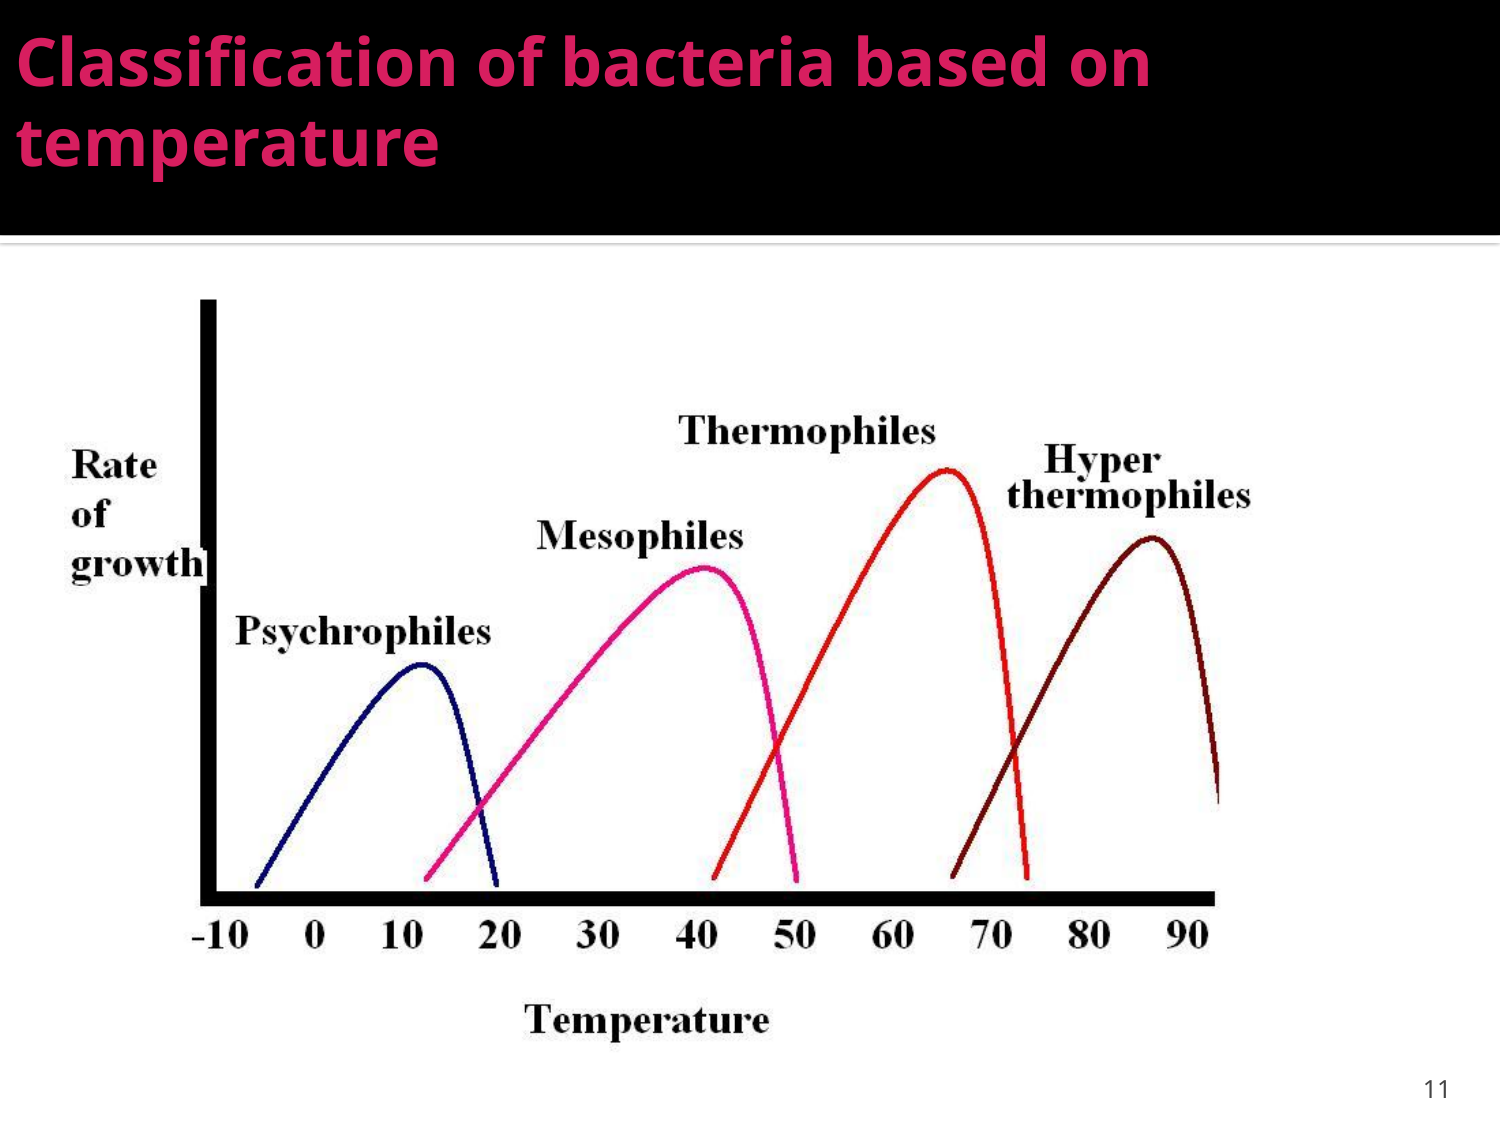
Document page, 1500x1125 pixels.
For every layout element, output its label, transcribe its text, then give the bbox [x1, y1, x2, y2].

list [64, 267, 1256, 1055]
title Classification of bacteria based on temperature [0, 0, 1350, 200]
slide_number 11 [1345, 1062, 1467, 1108]
